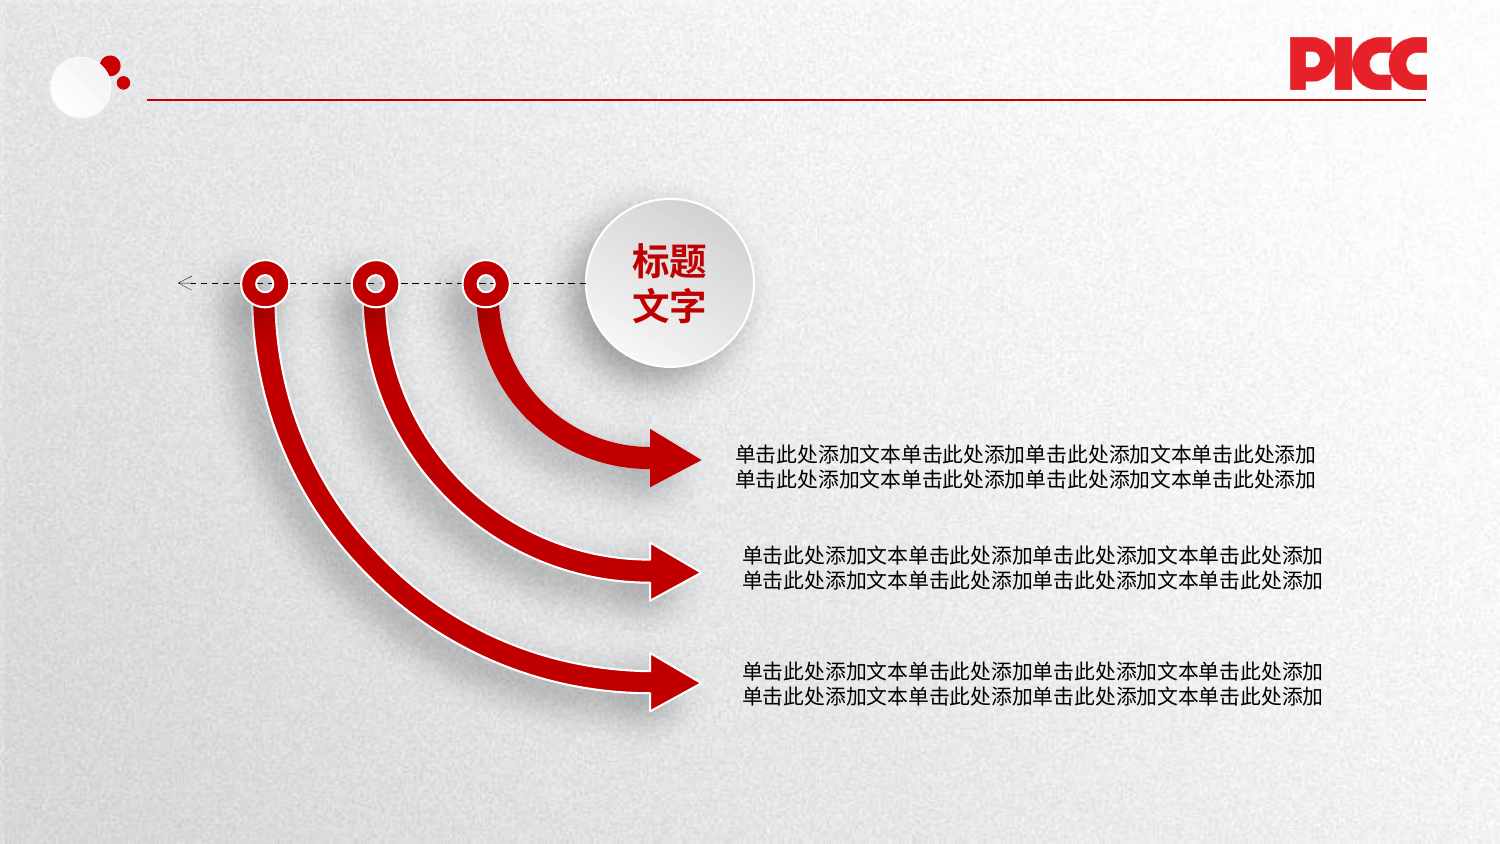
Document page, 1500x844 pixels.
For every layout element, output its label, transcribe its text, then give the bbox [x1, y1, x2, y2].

text_box [364, 334, 704, 603]
text_box 单击此处添加文本单击此处添加单击此处添加文本单击此处添加 单击此处添加文本单击此处添加单击此处添加文本单击此处添加 [727, 651, 1478, 716]
text_box [480, 330, 704, 490]
text_box [239, 257, 292, 310]
text_box [349, 257, 402, 310]
text_box [253, 335, 704, 714]
text_box [177, 275, 196, 291]
text_box 标题文字 [583, 196, 757, 370]
picture [0, 0, 1500, 844]
text_box [460, 257, 512, 310]
text_box 单击此处添加文本单击此处添加单击此处添加文本单击此处添加 单击此处添加文本单击此处添加单击此处添加文本单击此处添加 [720, 433, 1471, 499]
text_box 单击此处添加文本单击此处添加单击此处添加文本单击此处添加 单击此处添加文本单击此处添加单击此处添加文本单击此处添加 [727, 535, 1478, 600]
